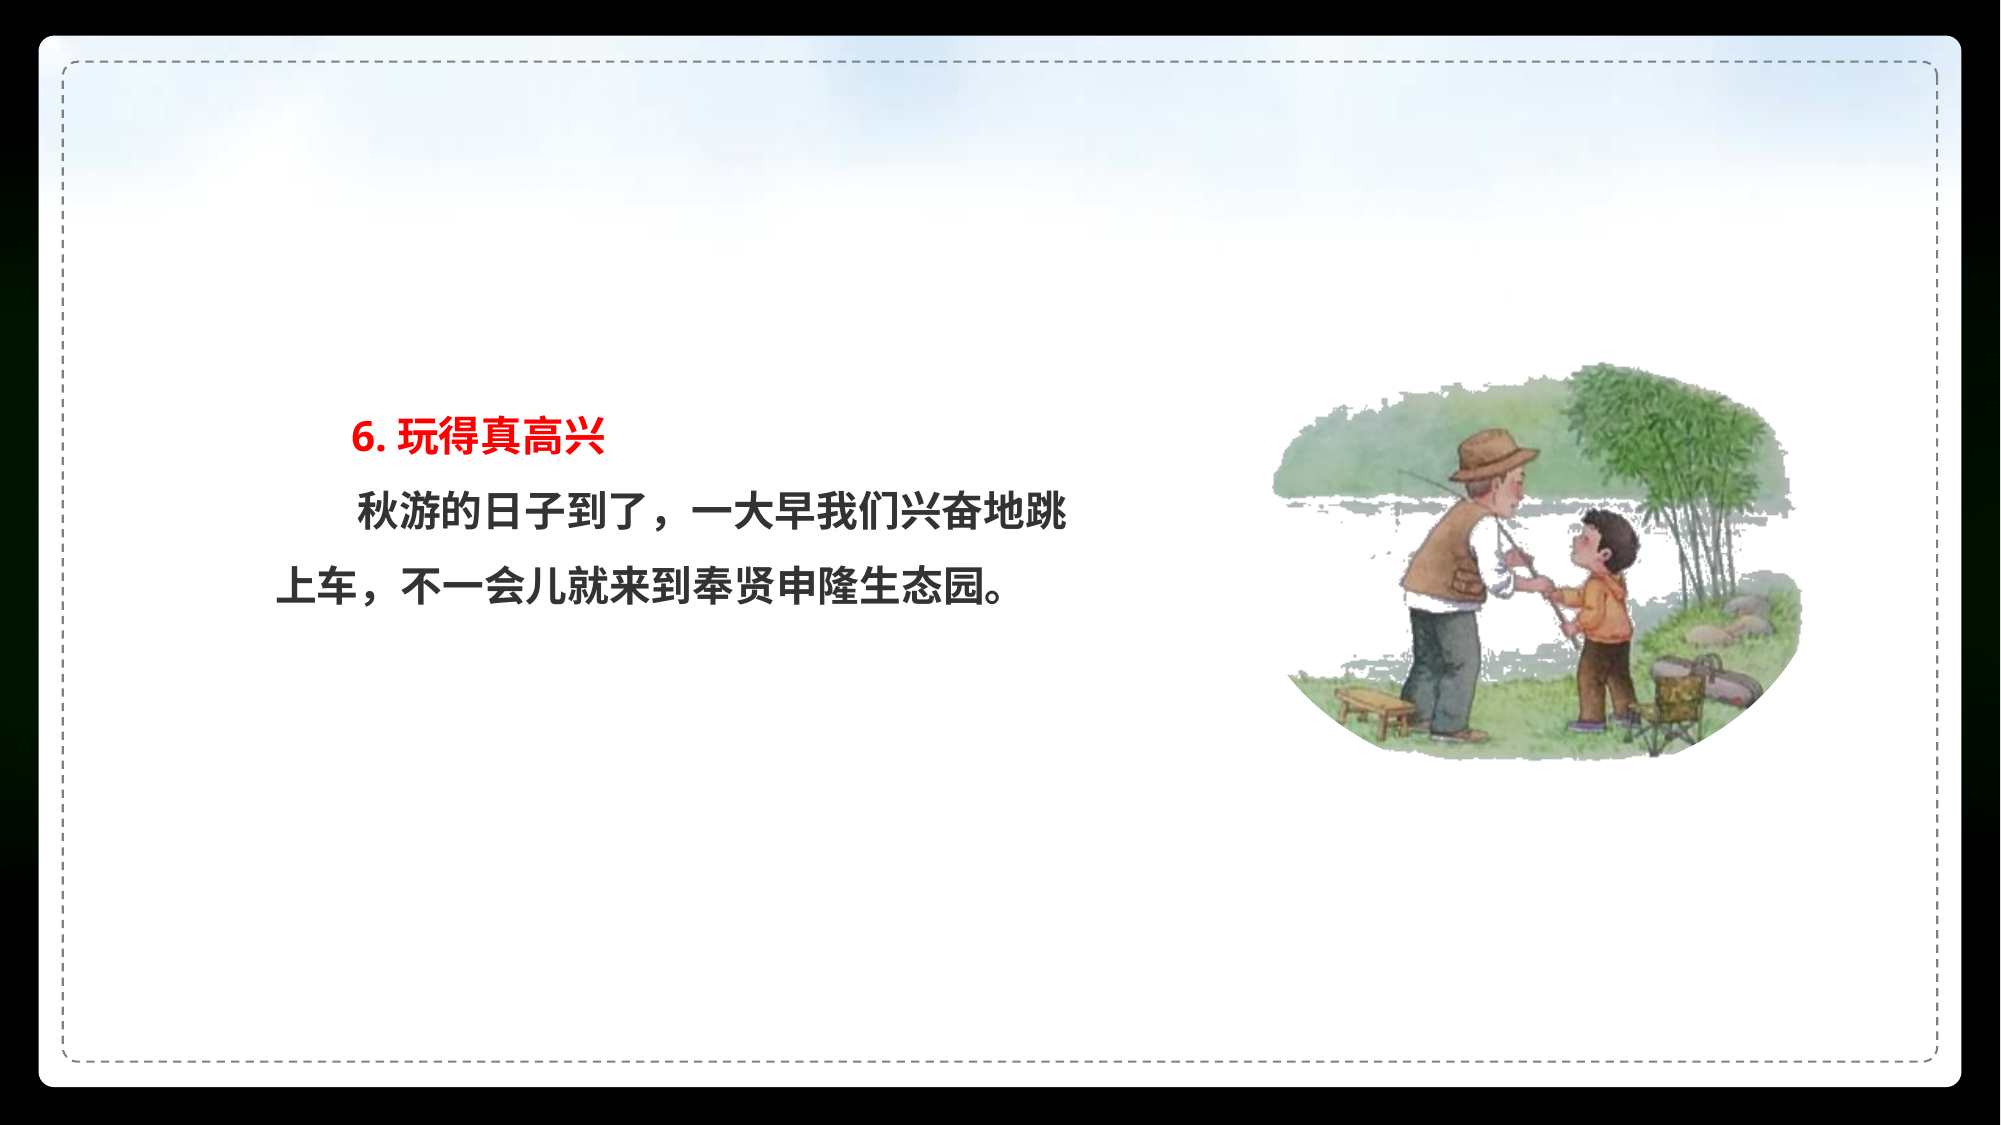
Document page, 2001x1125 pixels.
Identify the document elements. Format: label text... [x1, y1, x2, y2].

picture [0, 0, 2001, 1125]
text_box 6.玩得真高兴 秋游的日子到了，一大早我们兴奋地跳上车，不一会儿就来到奉贤申隆生态园。 [260, 377, 1094, 667]
